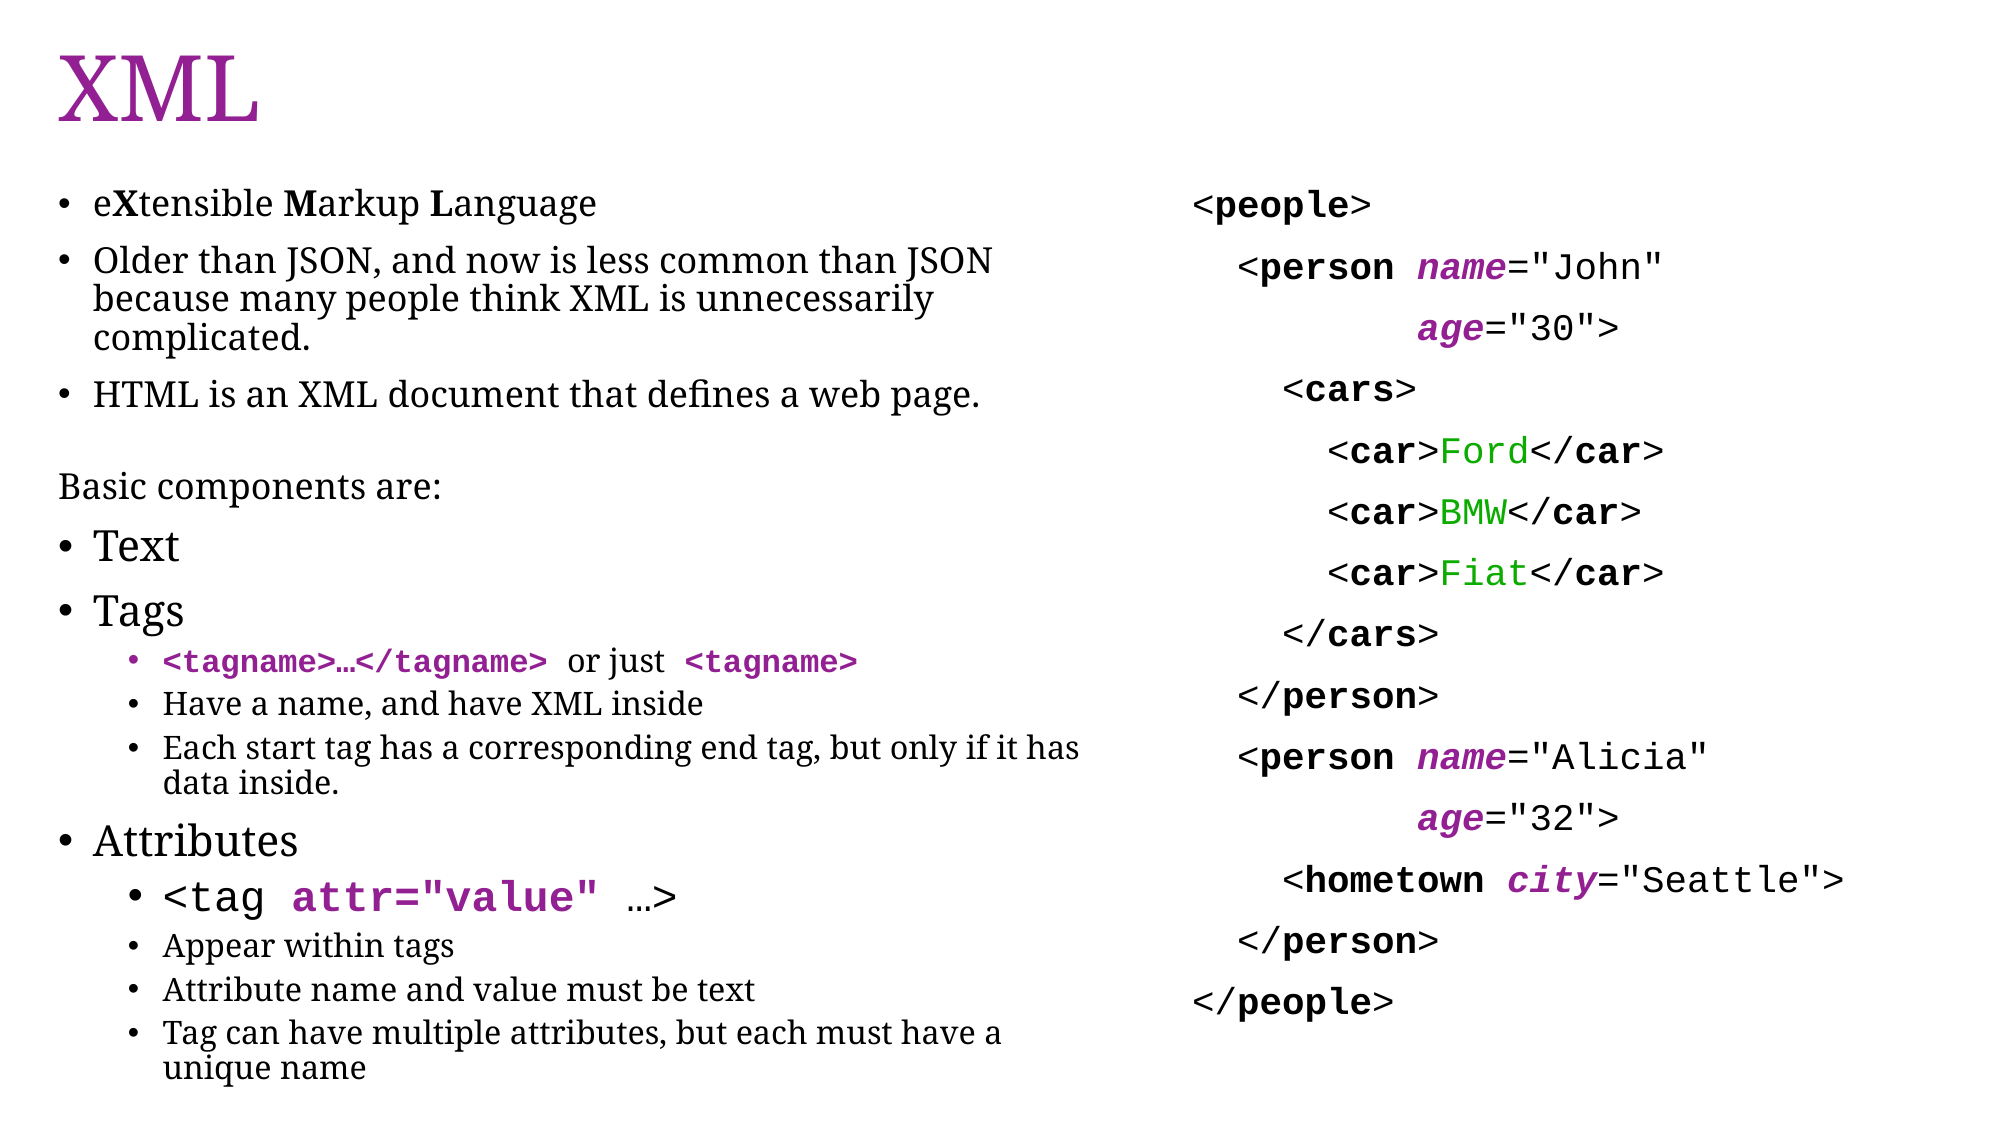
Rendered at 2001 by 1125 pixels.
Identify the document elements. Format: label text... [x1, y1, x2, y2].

list <people> <person name="John" age="30"> <cars> <car>Ford</car> <car>BMW</car> <car>Fiat</car> </cars> </person> <person name="Alicia" age="32"> <hometown city="Seattle"> </person> </people> [1177, 177, 1953, 1101]
list eXtensible Markup Language Older than JSON, and now is less common than JSON because many people think XML is unnecessarily complicated. HTML is an XML document that defines a web page. Basic components are: Text Tags <tagname>…</tagname> or just <tagname> Have a name, and have XML inside Each start tag has a corresponding end tag, but only if it has data inside. Attributes <tag attr="value" …> Appear within tags Attribute name and value must be text Tag can have multiple attributes, but each must have a unique name [43, 177, 1096, 1101]
title XML [43, 25, 1953, 158]
